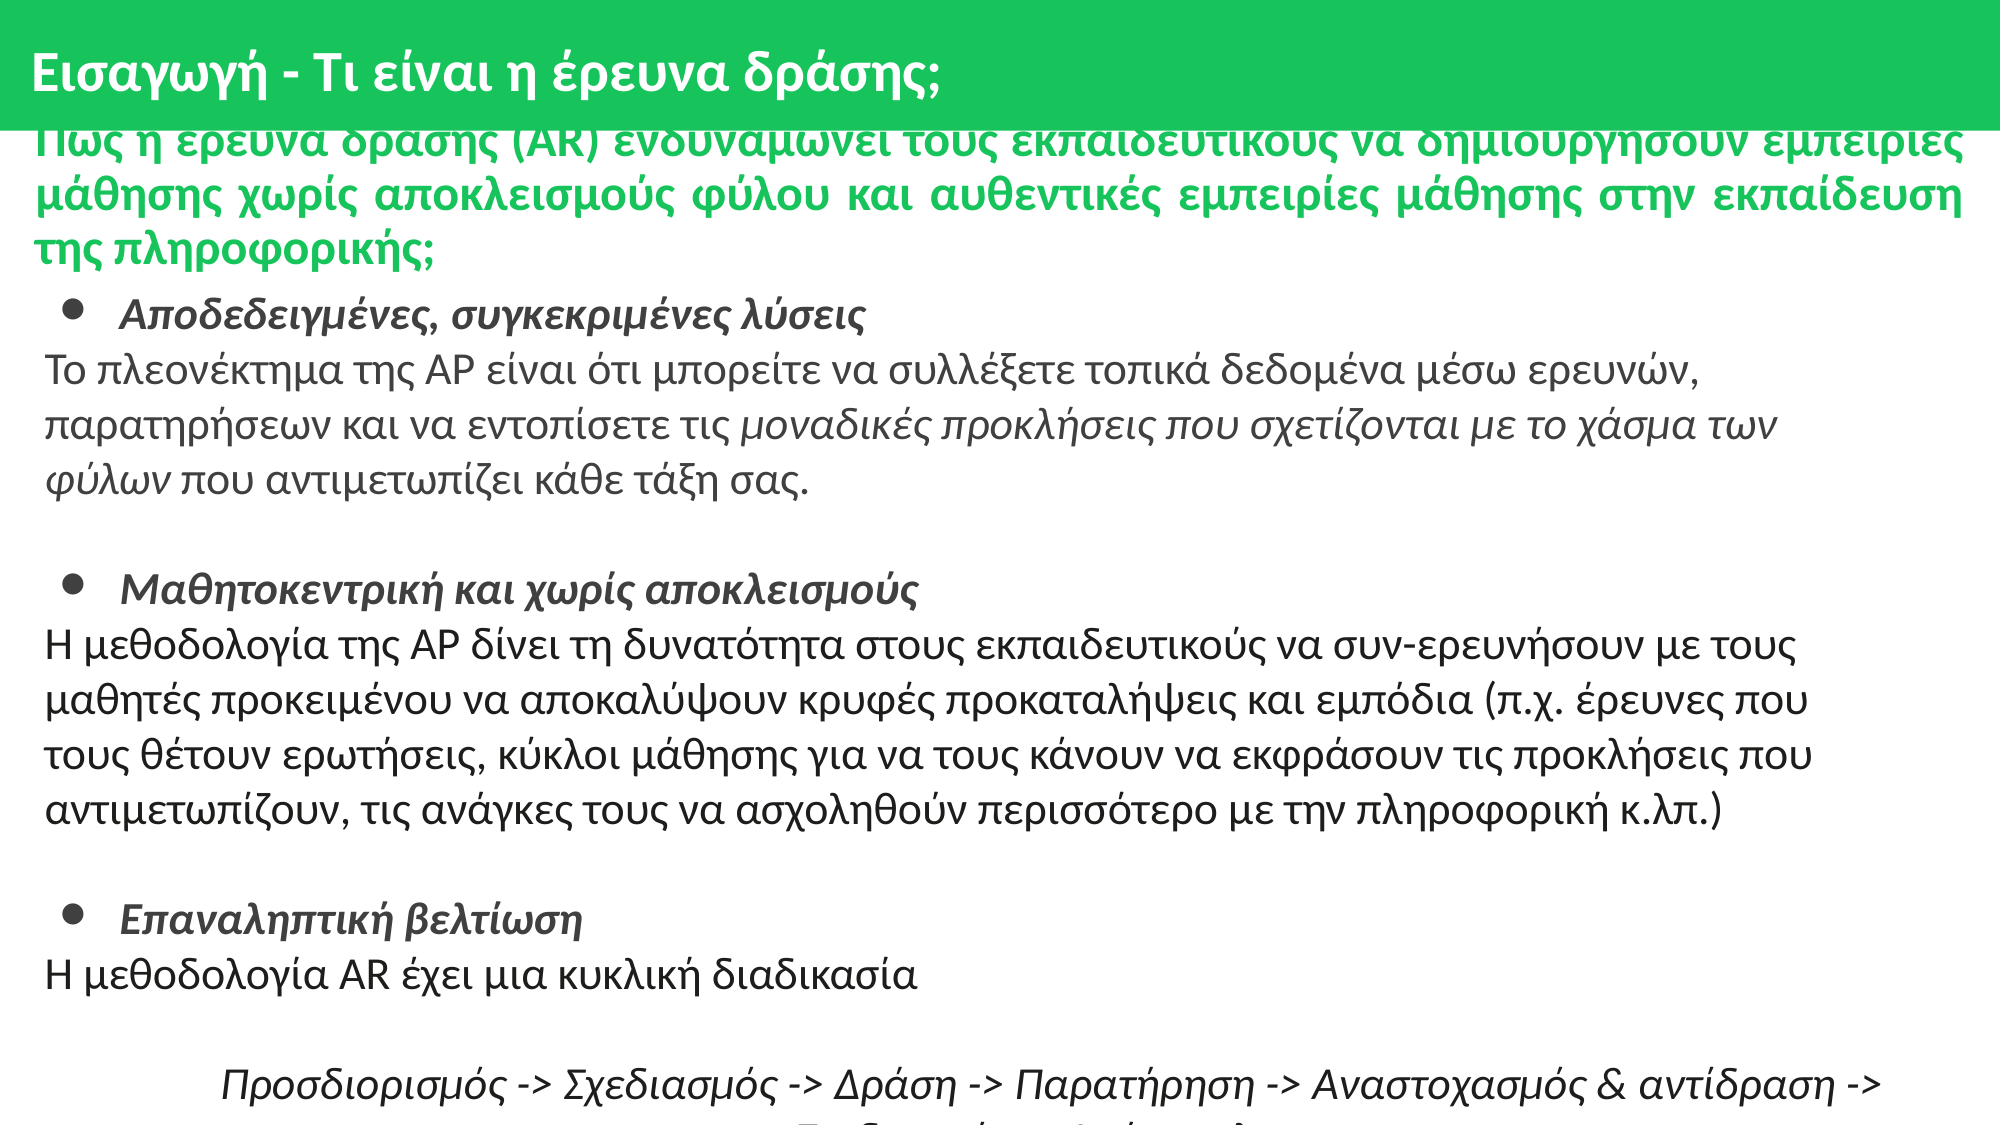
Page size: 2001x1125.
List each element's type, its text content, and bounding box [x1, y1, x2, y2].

text_box Αποδεδειγμένες, συγκεκριμένες λύσεις Το πλεονέκτημα της ΑΡ είναι ότι μπορείτε να συλλέξετε τοπικά δεδομένα μέσω ερευνών, παρατηρήσεων και να εντοπίσετε τις μοναδικές προκλήσεις που σχετίζονται με το χάσμα των φύλων που αντιμετωπίζει κάθε τάξη σας. Μαθητοκεντρική και χωρίς αποκλεισμούς Η μεθοδολογία της ΑΡ δίνει τη δυνατότητα στους εκπαιδευτικούς να συν-ερευνήσουν με τους μαθητές προκειμένου να αποκαλύψουν κρυφές προκαταλήψεις και εμπόδια (π.χ. έρευνες που τους θέτουν ερωτήσεις, κύκλοι μάθησης για να τους κάνουν να εκφράσουν τις προκλήσεις που αντιμετωπίζουν, τις ανάγκες τους να ασχοληθούν περισσότερο με την πληροφορική κ.λπ.) Επαναληπτική βελτίωση Η μεθοδολογία AR έχει μια κυκλική διαδικασία Προσδιορισμός -> Σχεδιασμός -> Δράση -> Παρατήρηση -> Αναστοχασμός & αντίδραση -> Σχεδιασμός -> Δράση κ.λπ. [29, 326, 1914, 1125]
list Πώς η έρευνα δράσης (AR) ενδυναμώνει τους εκπαιδευτικούς να δημιουργήσουν εμπειρίες μάθησης χωρίς αποκλεισμούς φύλου και αυθεντικές εμπειρίες μάθησης στην εκπαίδευση της πληροφορικής; [20, 137, 1980, 326]
title Εισαγωγή - Τι είναι η έρευνα δράσης; [16, 13, 1976, 131]
